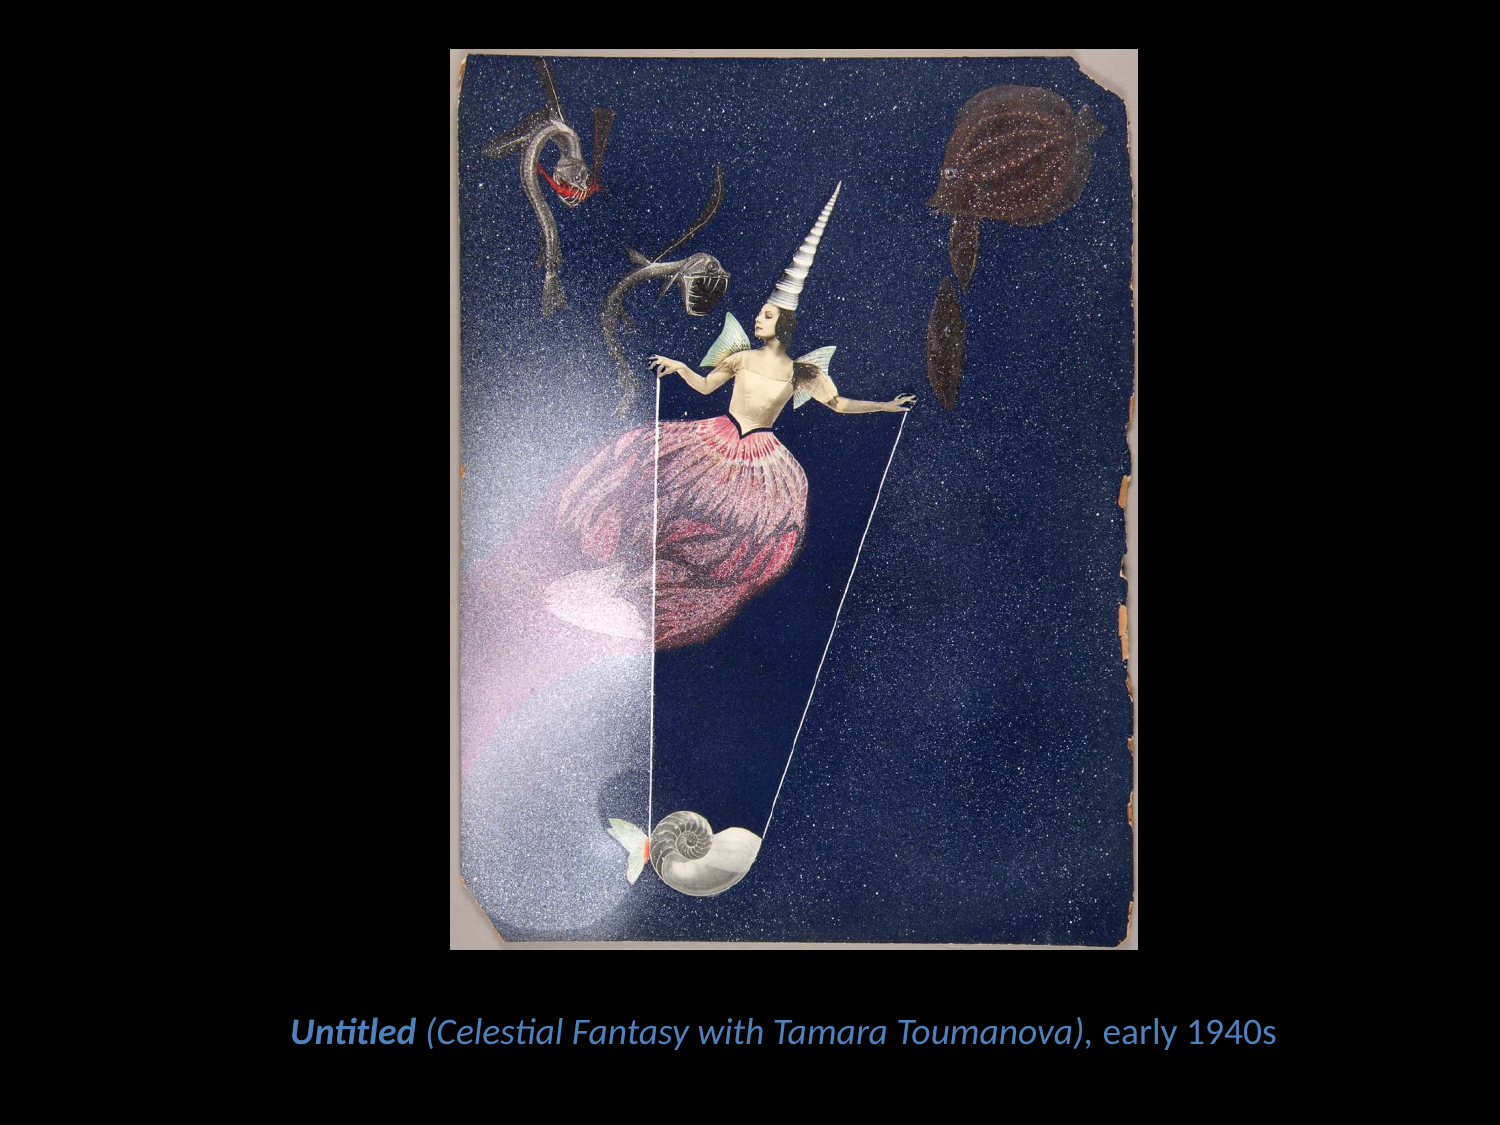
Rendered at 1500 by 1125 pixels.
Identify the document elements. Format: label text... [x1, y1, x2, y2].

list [449, 49, 1139, 951]
text_box Untitled (Celestial Fantasy with Tamara Toumanova), early 1940s [249, 999, 1500, 1060]
